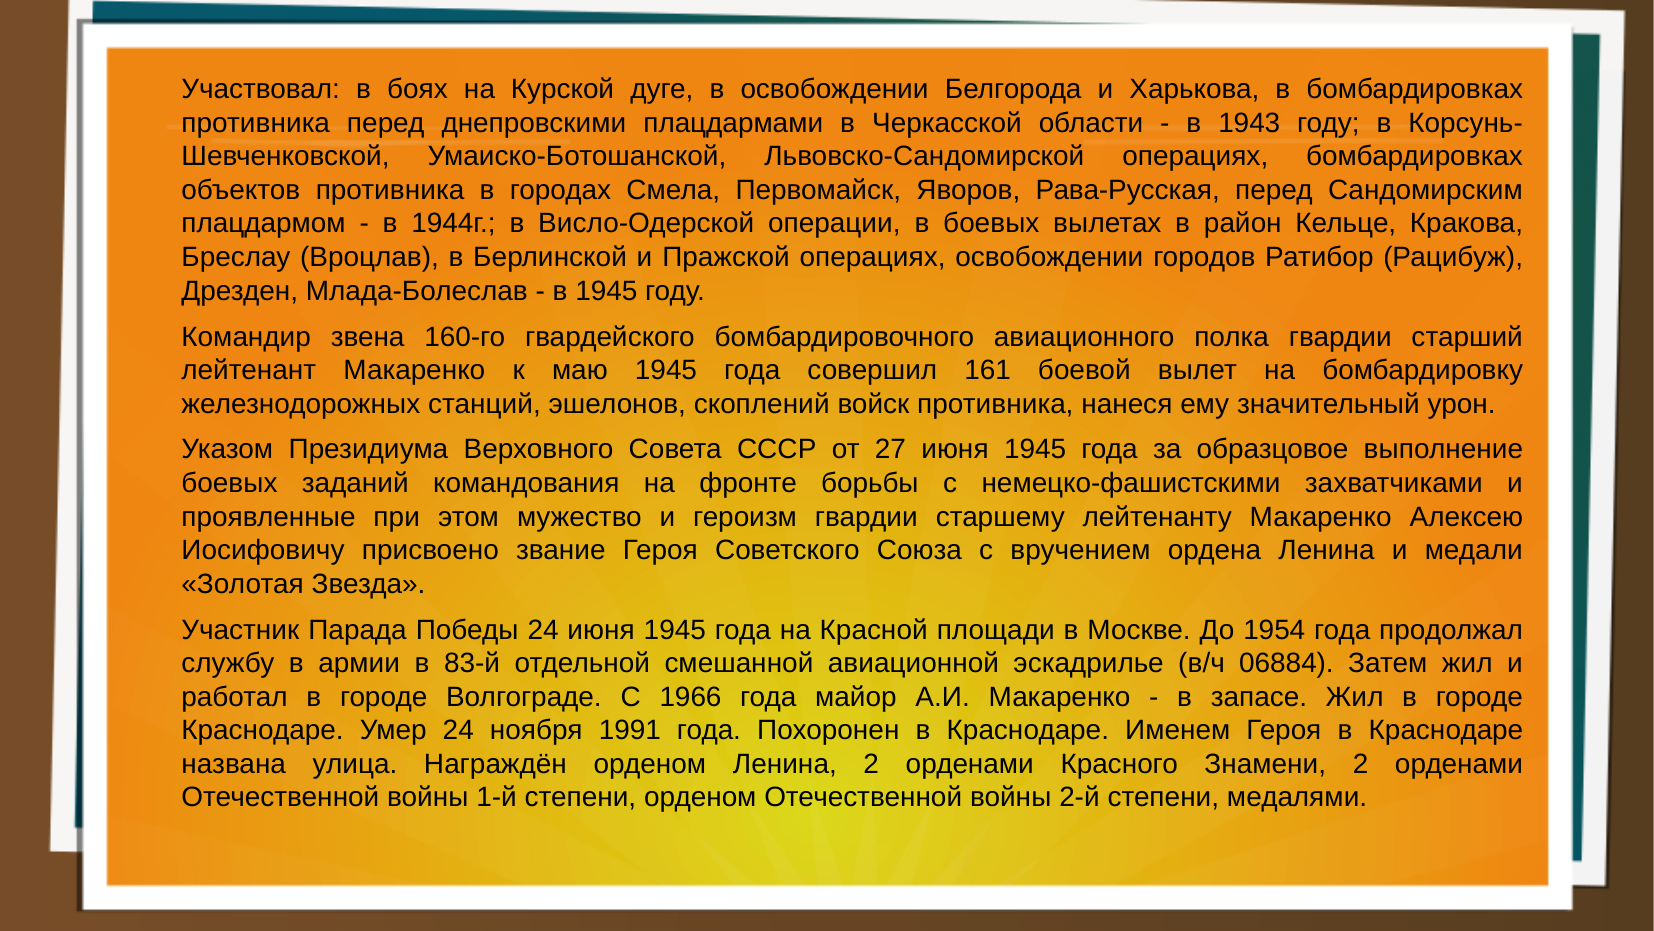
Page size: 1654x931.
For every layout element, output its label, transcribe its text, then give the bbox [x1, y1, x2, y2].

picture [0, 0, 1654, 931]
text_box Участвовал: в боях на Курской дуге, в освобождении Белгорода и Харькова, в бомбардировках противника перед днепровскими плацдармами в Черкасской области - в 1943 году; в Корсунь-Шевченковской, Умаиско-Ботошанской, Львовско-Сандомирской операциях, бомбардировках объектов противника в городах Смела, Первомайск, Яворов, Рава-Русская, перед Сандомирским плацдармом - в 1944г.; в Висло-Одерской операции, в боевых вылетах в район Кельце, Кракова, Бреслау (Вроцлав), в Берлинской и Пражской операциях, освобождении городов Ратибор (Рацибуж), Дрезден, Млада-Болеслав - в 1945 году. Командир звена 160-го гвардейского бомбардировочного авиационного полка гвардии старший лейтенант Макаренко к маю 1945 года совершил 161 боевой вылет на бомбардировку железнодорожных станций, эшелонов, скоплений войск противника, нанеся ему значительный урон. Указом Президиума Верховного Совета СССР от 27 июня 1945 года за образцовое выполнение боевых заданий командования на фронте борьбы с немецко-фашистскими захватчиками и проявленные при этом мужество и героизм гвардии старшему лейтенанту Макаренко Алексею Иосифовичу присвоено звание Героя Советского Союза с вручением ордена Ленина и медали «Золотая Звезда». Участник Парада Победы 24 июня 1945 года на Красной площади в Москве. До 1954 года продолжал службу в армии в 83-й отдельной смешанной авиационной эскадрилье (в/ч 06884). Затем жил и работал в городе Волгограде. С 1966 года майор А.И. Макаренко - в запасе. Жил в городе Краснодаре. Умер 24 ноября 1991 года. Похоронен в Краснодаре. Именем Героя в Краснодаре названа улица. Награждён орденом Ленина, 2 орденами Красного Знамени, 2 орденами Отечественной войны 1-й степени, орденом Отечественной войны 2-й степени, медалями. [118, 70, 1524, 874]
